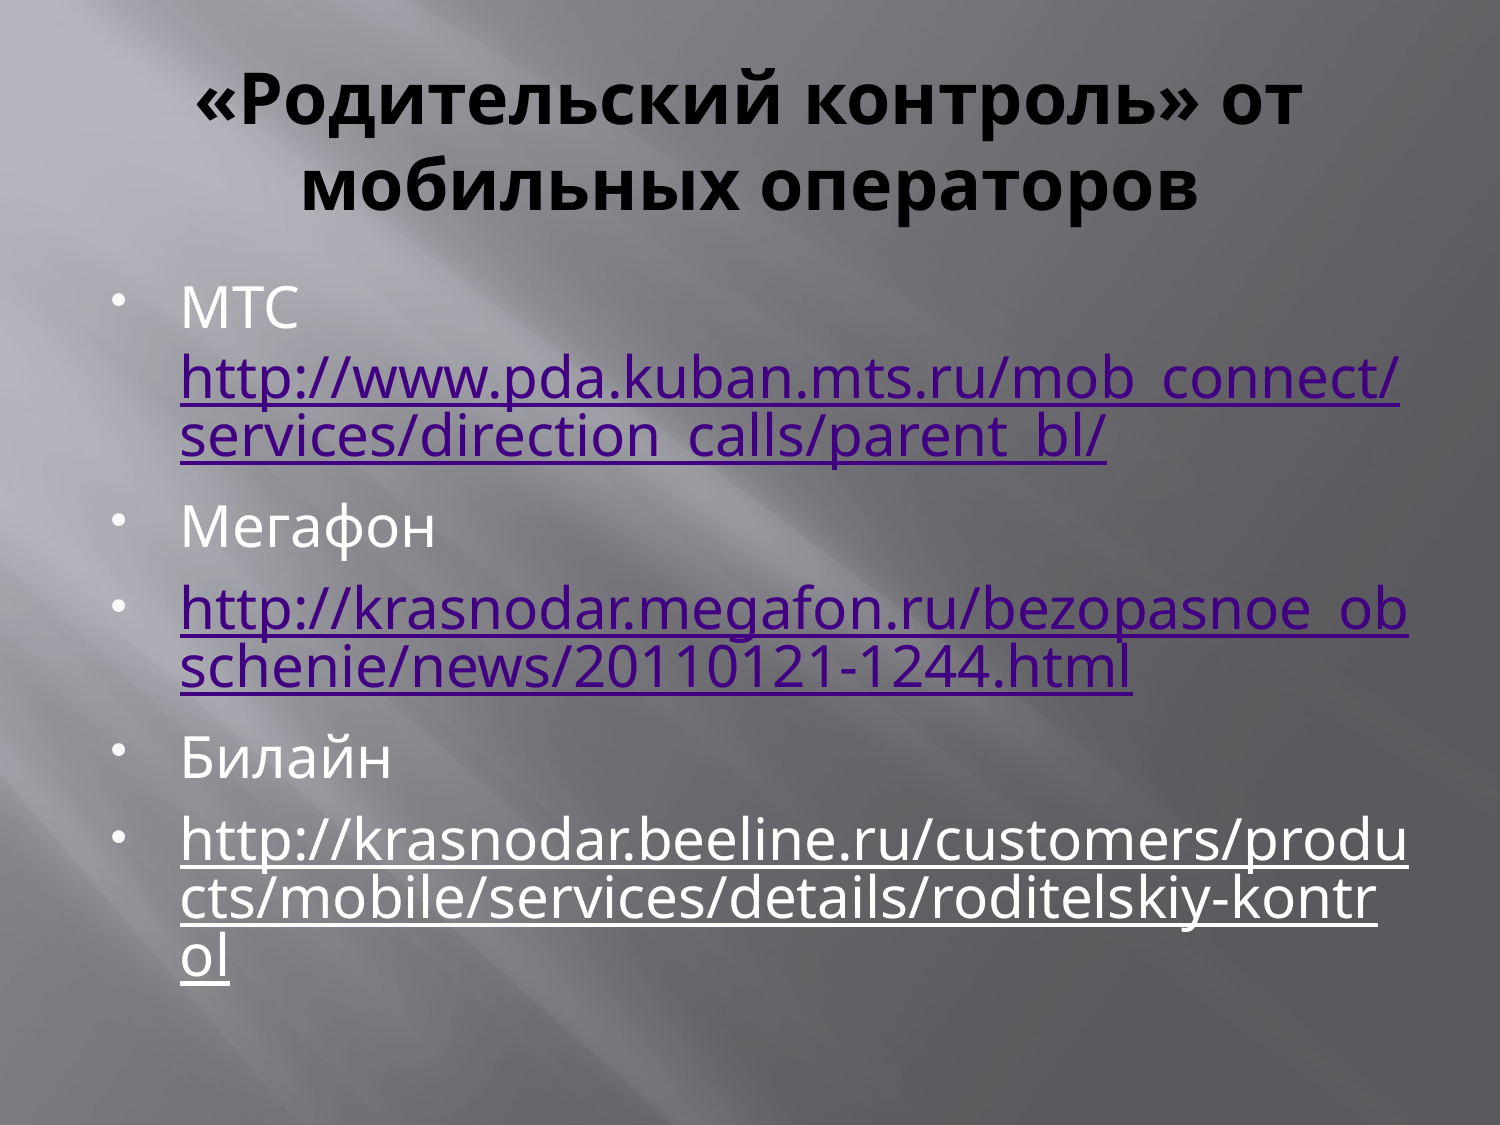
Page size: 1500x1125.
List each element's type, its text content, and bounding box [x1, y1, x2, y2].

title «Родительский контроль» от мобильных операторов [75, 45, 1425, 233]
list МТС http://www.pda.kuban.mts.ru/mob_connect/services/direction_calls/parent_bl/ Мегафон http://krasnodar.megafon.ru/bezopasnoe_obschenie/news/20110121-1244.html Билайн http://krasnodar.beeline.ru/customers/products/mobile/services/details/roditelskiy-kontrol [75, 262, 1425, 1035]
